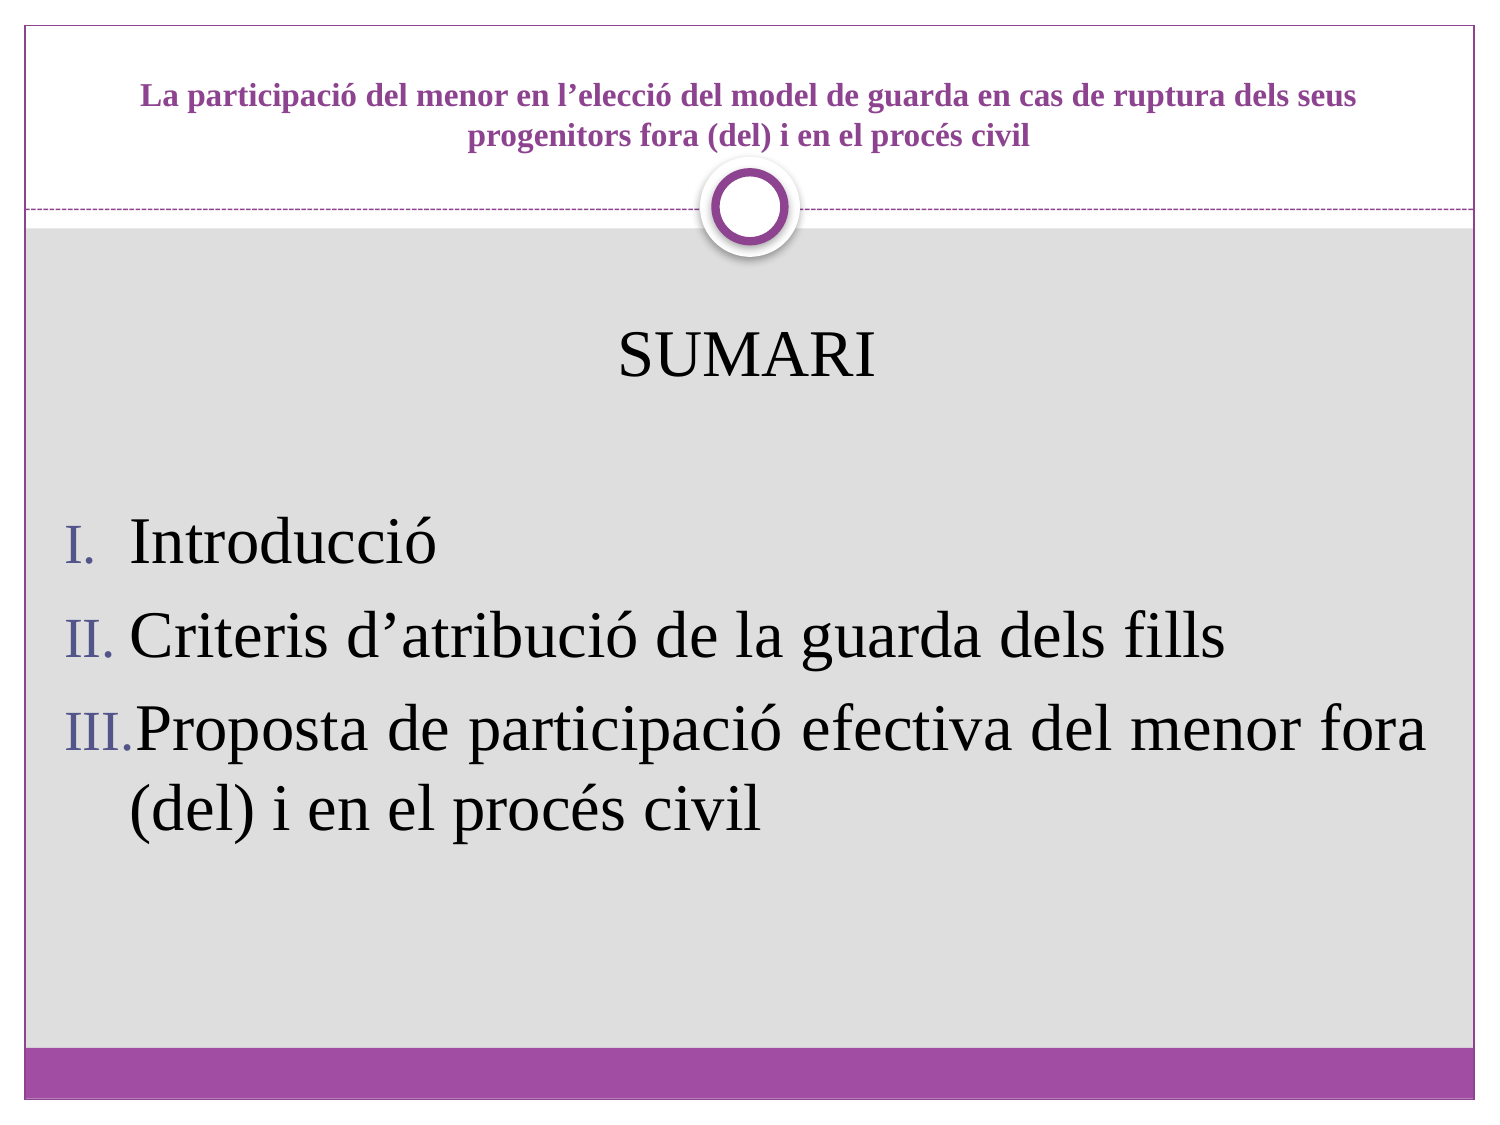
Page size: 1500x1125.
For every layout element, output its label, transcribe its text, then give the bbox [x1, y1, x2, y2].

title La participació del menor en l’elecció del model de guarda en cas de ruptura dels seus progenitors fora (del) i en el procés civil [49, 42, 1450, 161]
list SUMARI Introducció Criteris d’atribució de la guarda dels fills Proposta de participació efectiva del menor fora (del) i en el procés civil [49, 302, 1445, 1001]
